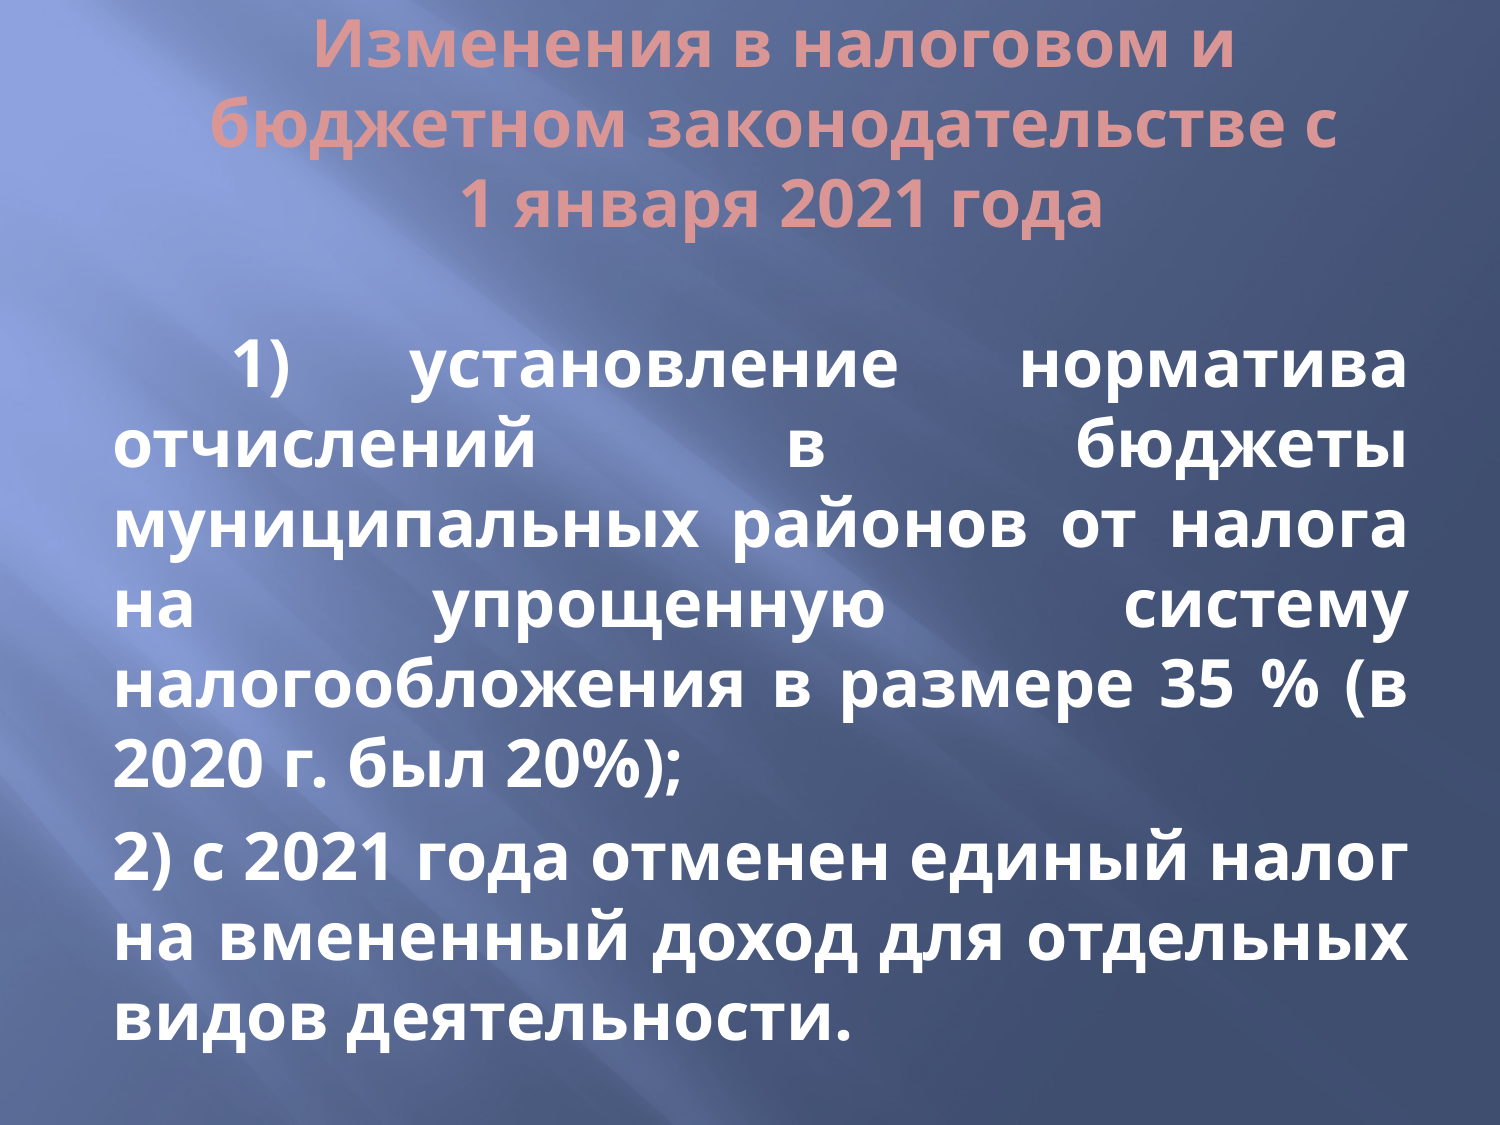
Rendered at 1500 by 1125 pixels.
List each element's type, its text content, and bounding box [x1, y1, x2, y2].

title Изменения в налоговом и бюджетном законодательстве с 1 января 2021 года [123, 45, 1425, 197]
list 1) установление норматива отчислений в бюджеты муниципальных районов от налога на упрощенную систему налогообложения в размере 35 % (в 2020 г. был 20%); 2) с 2021 года отменен единый налог на вмененный доход для отдельных видов деятельности. [75, 219, 1425, 1035]
